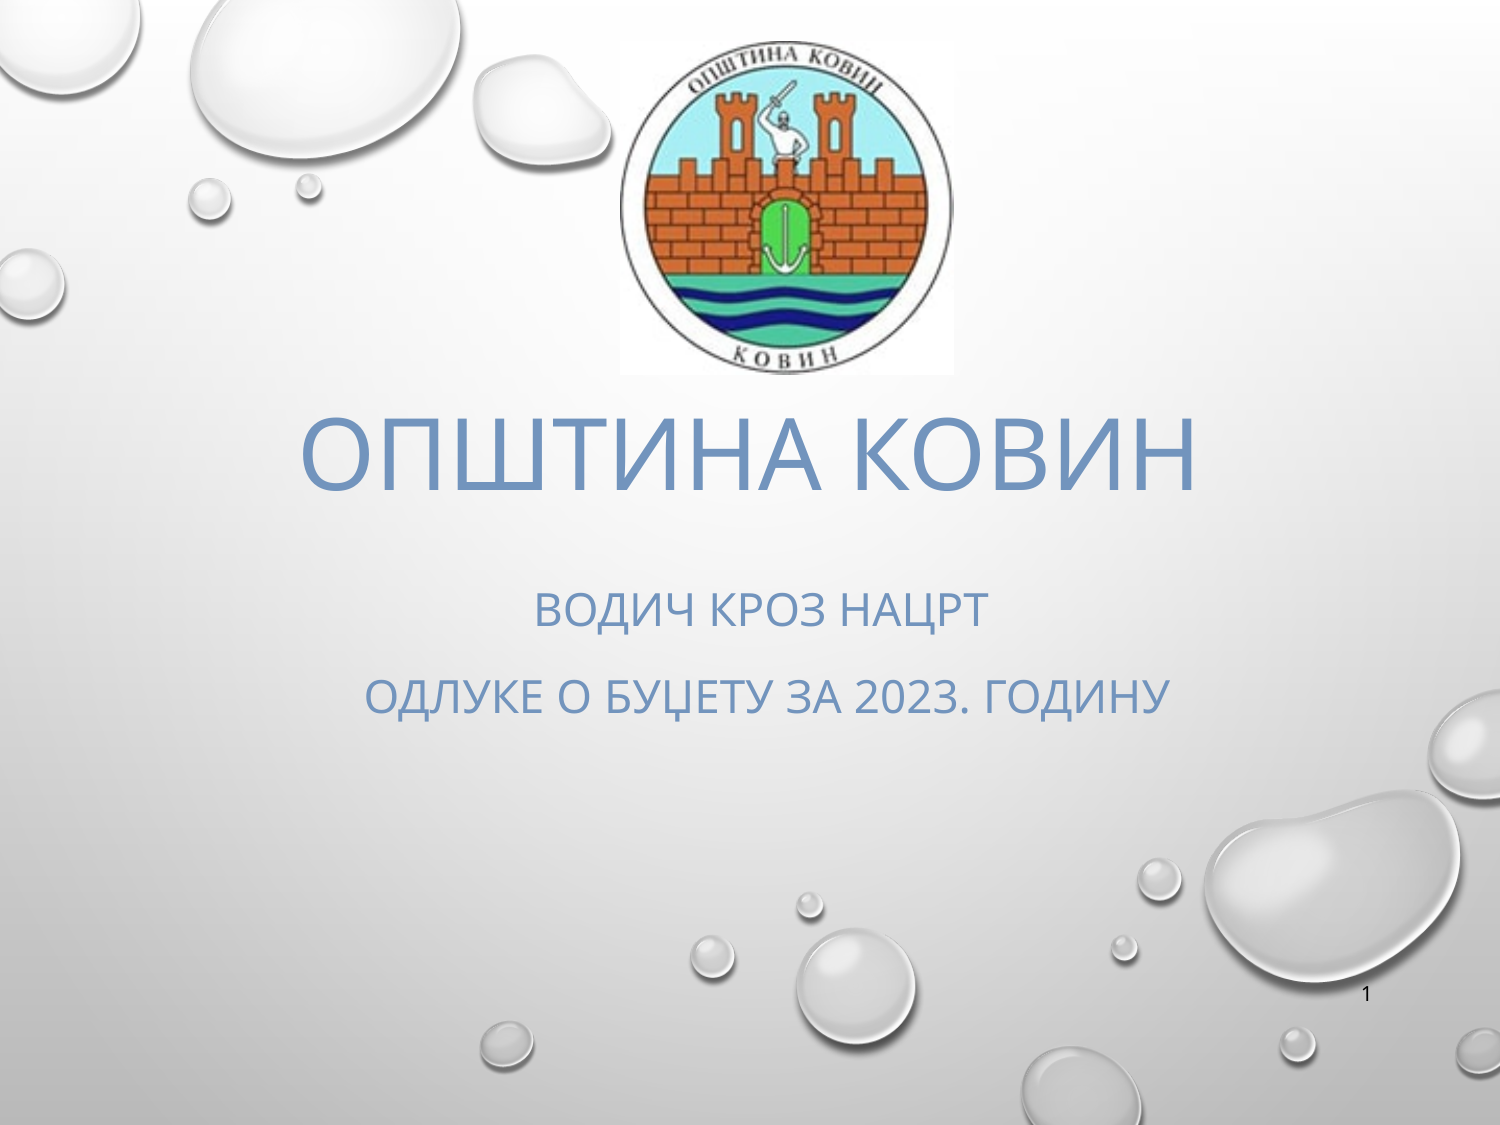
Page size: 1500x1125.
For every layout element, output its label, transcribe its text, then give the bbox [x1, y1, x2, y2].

title ОПШТИНА КОВИН [177, 278, 1323, 521]
picture [0, 0, 1500, 1125]
slide_number 1 [1293, 965, 1388, 1025]
subtitle ВОДИЧ КРОЗ НАЦРТ ОДЛУКЕ О БУЏЕТУ за 2023. годину [242, 562, 1293, 825]
